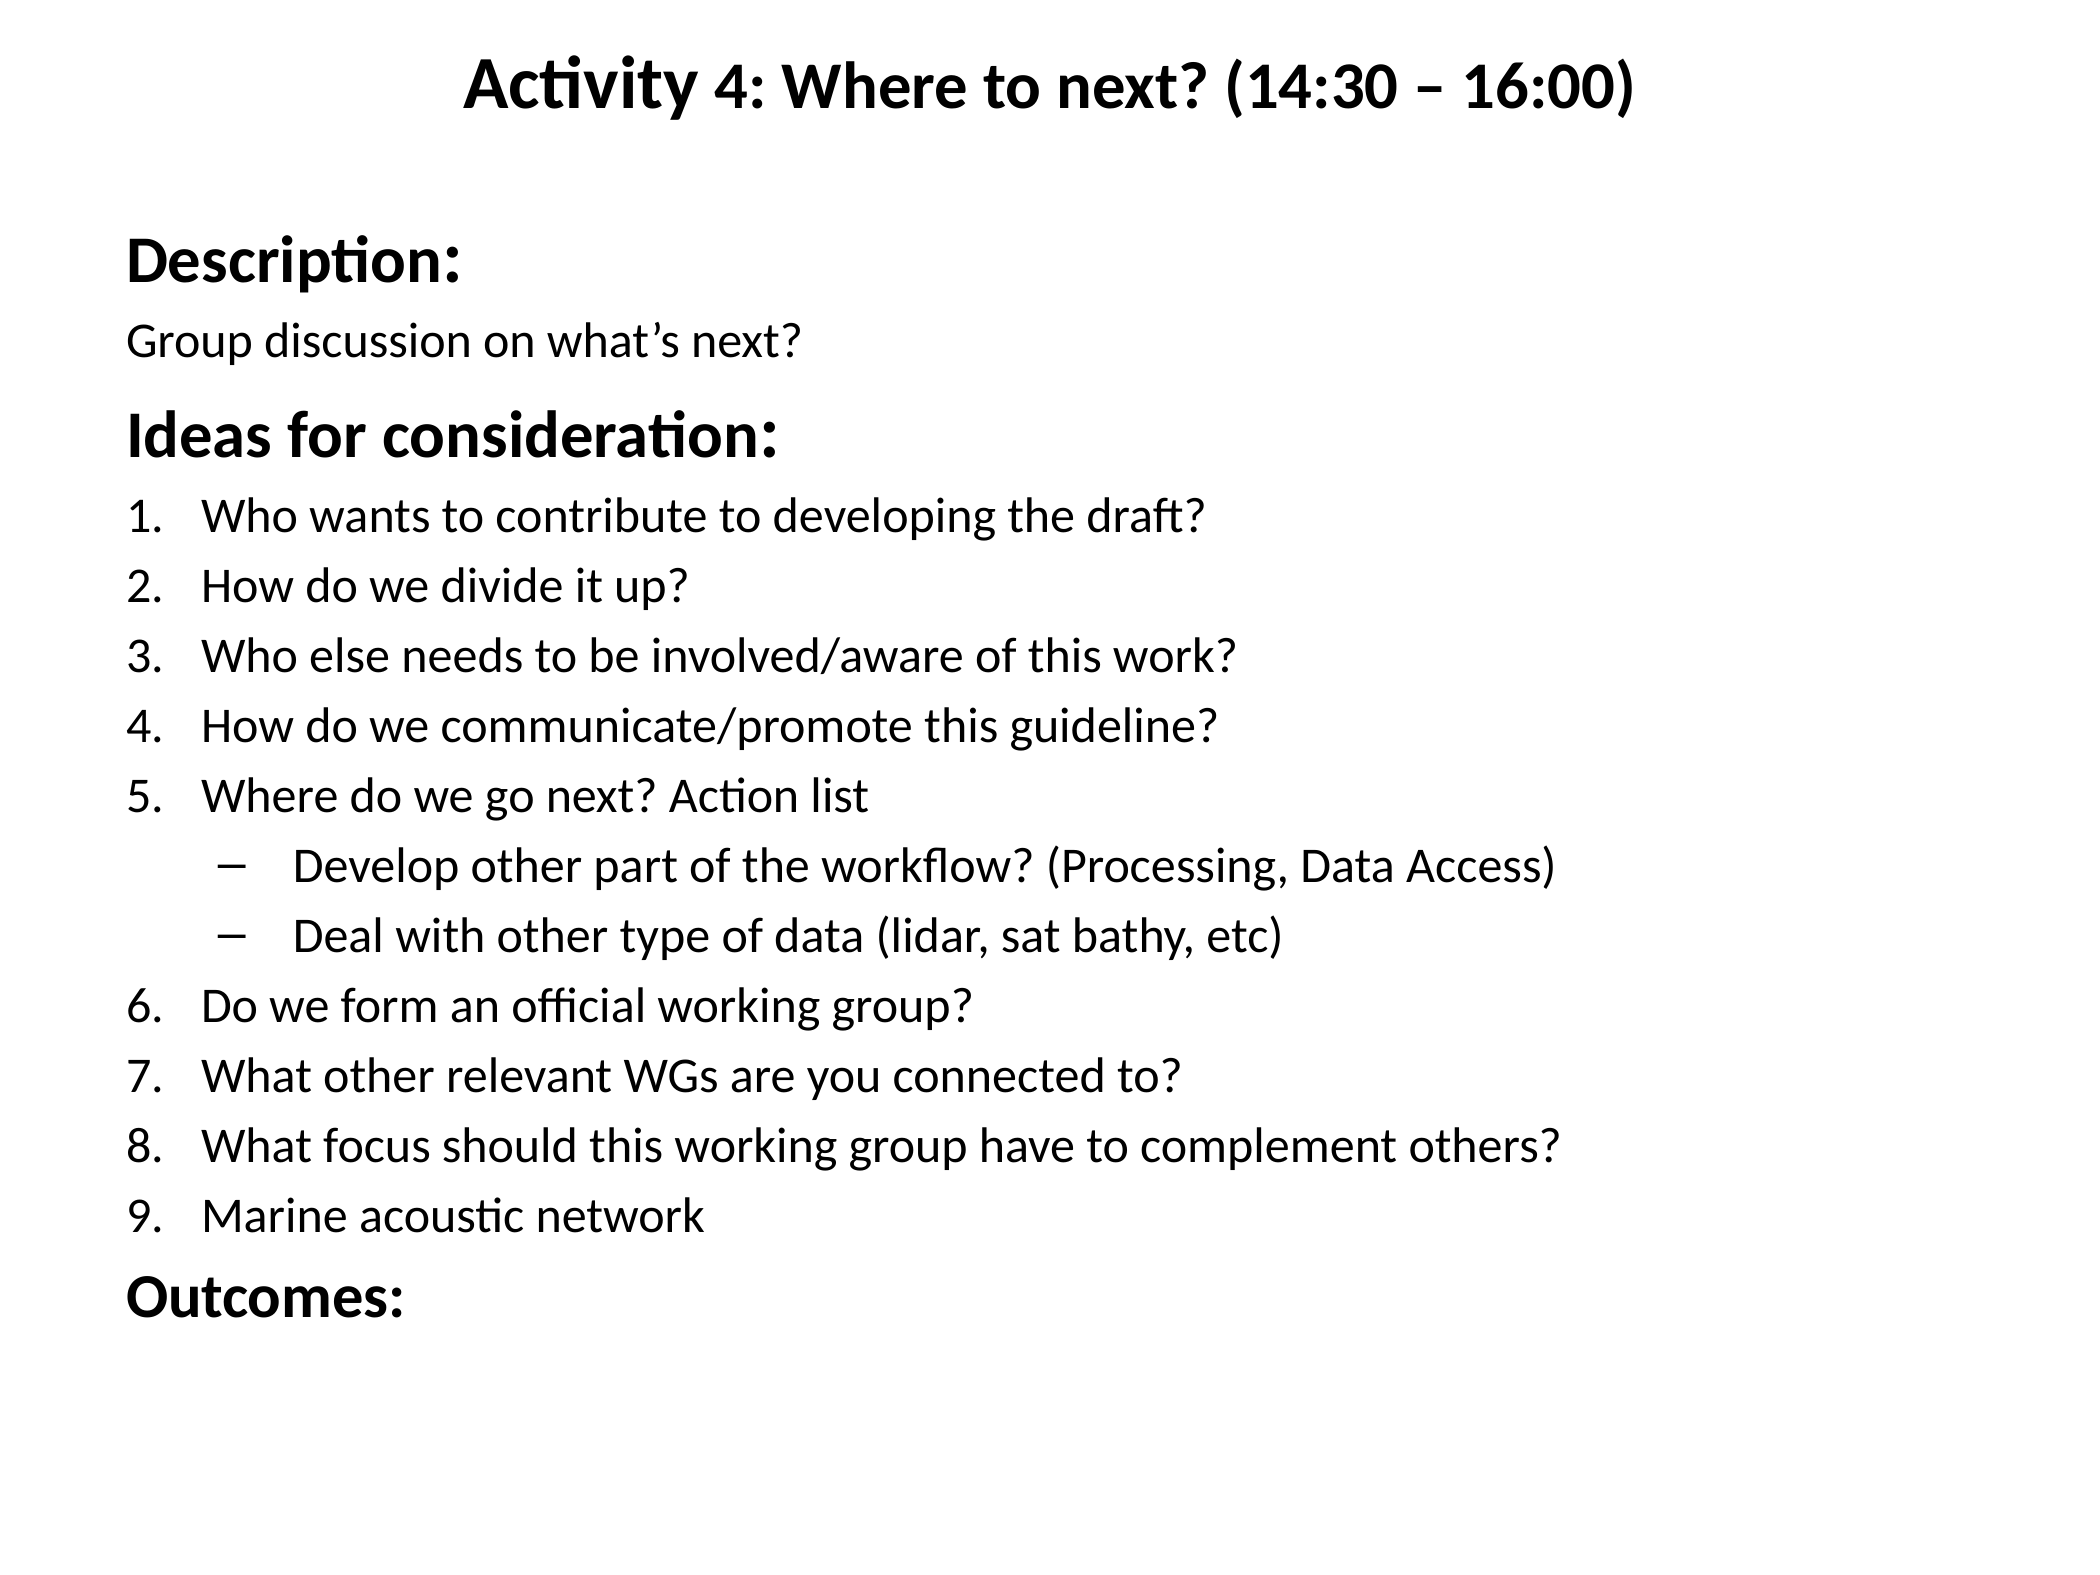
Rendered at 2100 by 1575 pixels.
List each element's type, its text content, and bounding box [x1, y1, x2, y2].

title Activity 4: Where to next? (14:30 – 16:00) [105, 7, 1995, 150]
list Description: Group discussion on what’s next? Ideas for consideration: Who wants to contribute to developing the draft? How do we divide it up? Who else needs to be involved/aware of this work? How do we communicate/promote this guideline? Where do we go next? Action list Develop other part of the workflow? (Processing, Data Access) Deal with other type of data (lidar, sat bathy, etc) Do we form an official working group? What other relevant WGs are you connected to? What focus should this working group have to complement others? Marine acoustic network Outcomes: [105, 196, 1995, 1407]
